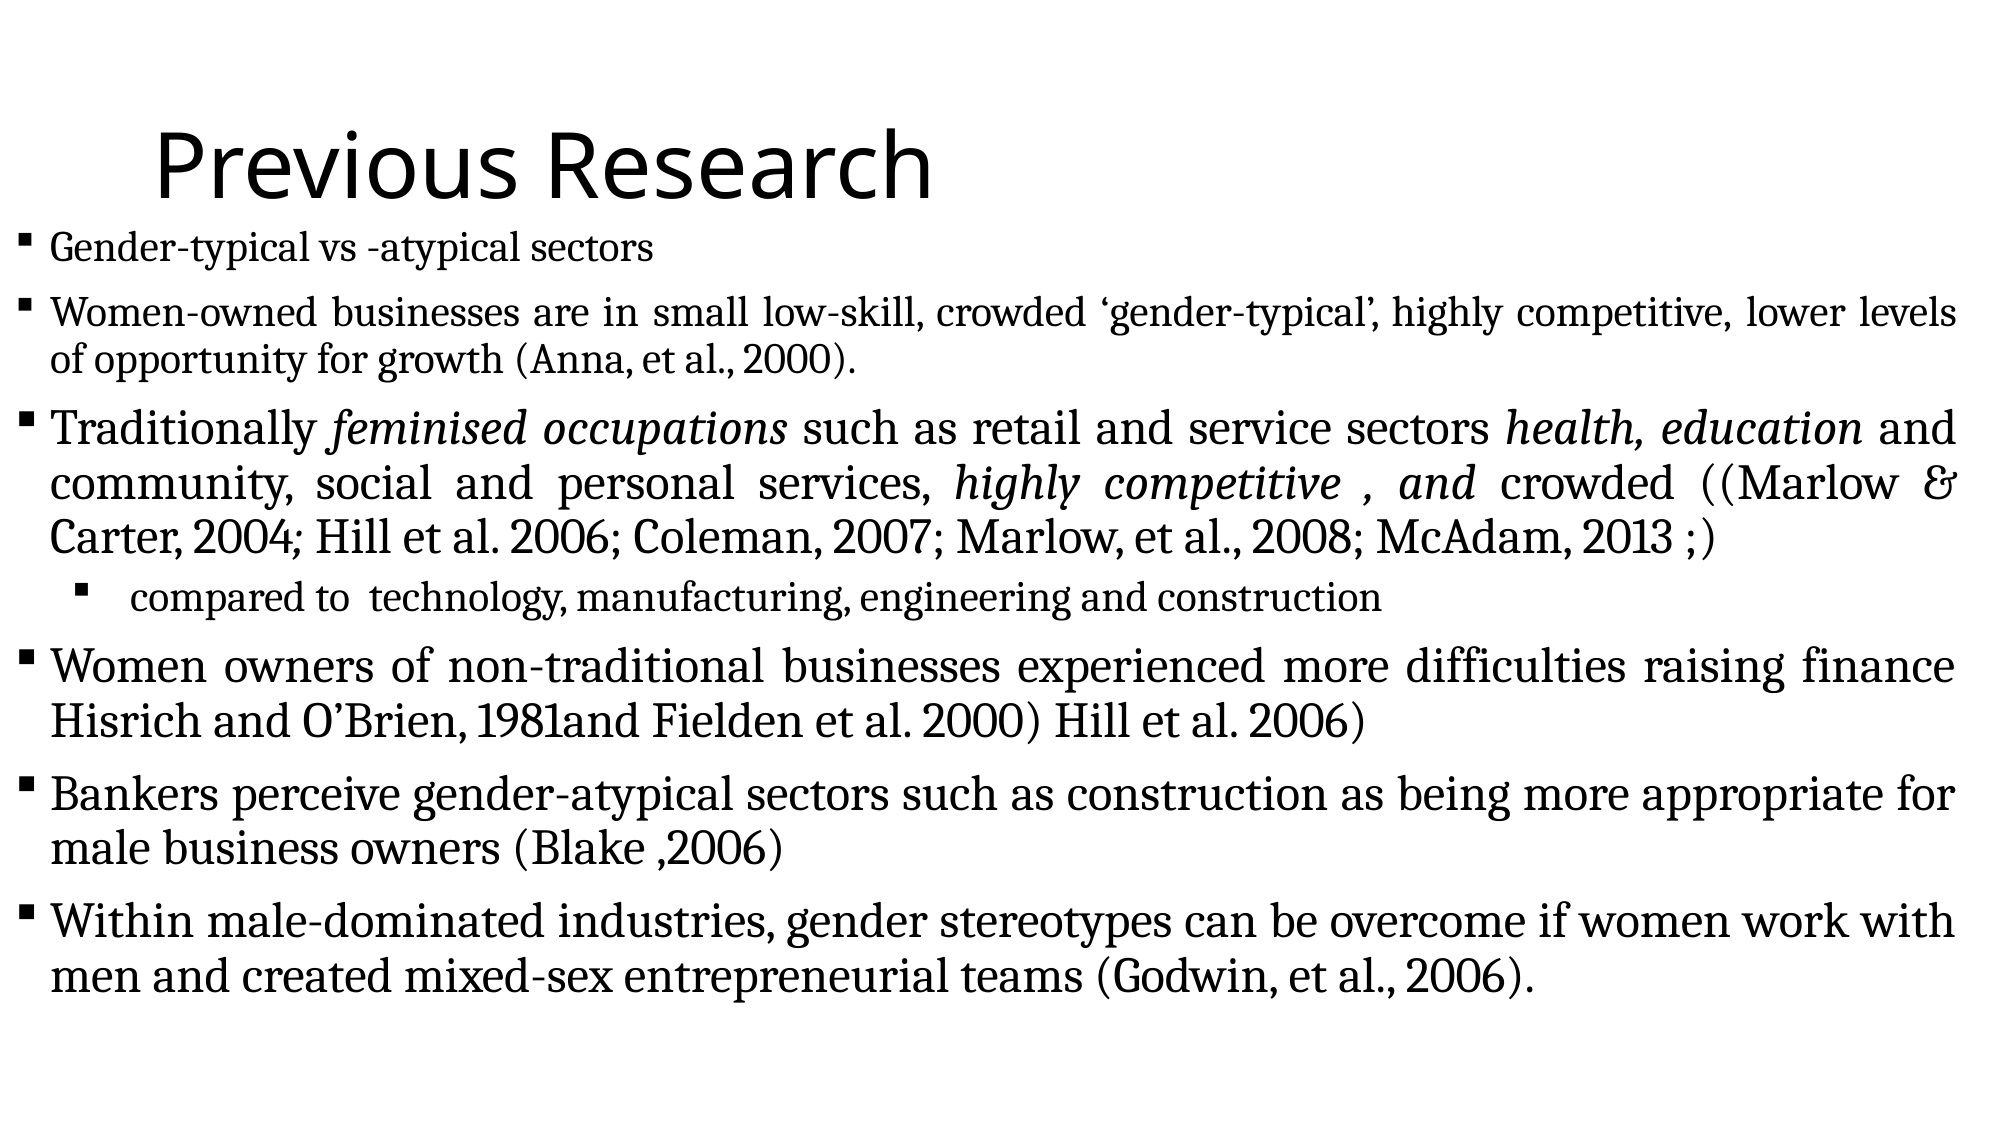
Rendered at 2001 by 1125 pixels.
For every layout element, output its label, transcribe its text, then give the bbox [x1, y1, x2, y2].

list Gender-typical vs -atypical sectors Women-owned businesses are in small low-skill, crowded ‘gender-typical’, highly competitive, lower levels of opportunity for growth (Anna, et al., 2000). Traditionally feminised occupations such as retail and service sectors health, education and community, social and personal services, highly competitive , and crowded ((Marlow & Carter, 2004; Hill et al. 2006; Coleman, 2007; Marlow, et al., 2008; McAdam, 2013 ;) compared to technology, manufacturing, engineering and construction Women owners of non-traditional businesses experienced more difficulties raising finance Hisrich and O’Brien, 1981and Fielden et al. 2000) Hill et al. 2006) Bankers perceive gender-atypical sectors such as construction as being more appropriate for male business owners (Blake ,2006) Within male-dominated industries, gender stereotypes can be overcome if women work with men and created mixed-sex entrepreneurial teams (Godwin, et al., 2006). [0, 216, 1973, 1014]
title Previous Research [137, 59, 1863, 216]
